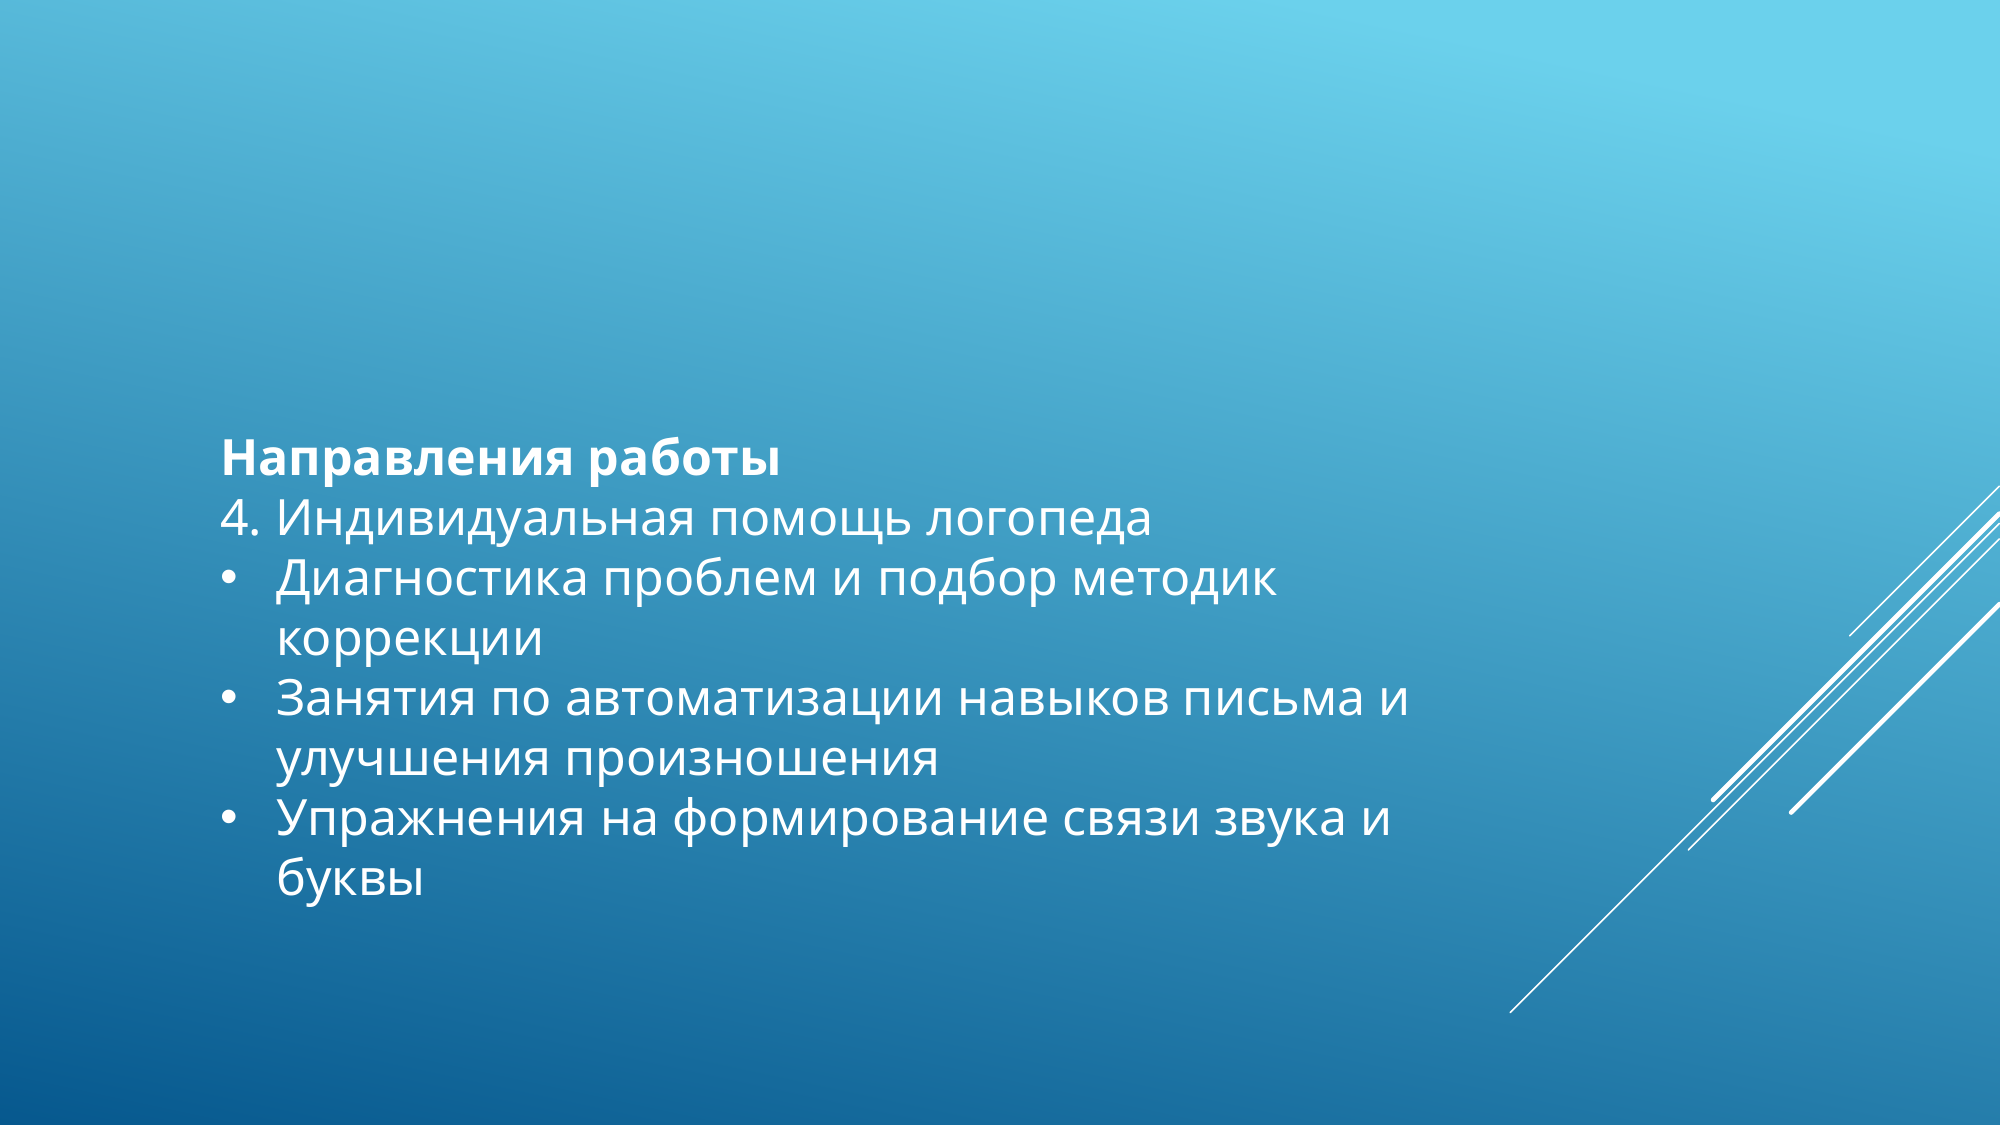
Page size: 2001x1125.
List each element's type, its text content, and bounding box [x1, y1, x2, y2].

text_box Направления работы 4. Индивидуальная помощь логопеда Диагностика проблем и подбор методик коррекции Занятия по автоматизации навыков письма и улучшения произношения Упражнения на формирование связи звука и буквы [205, 418, 1500, 914]
